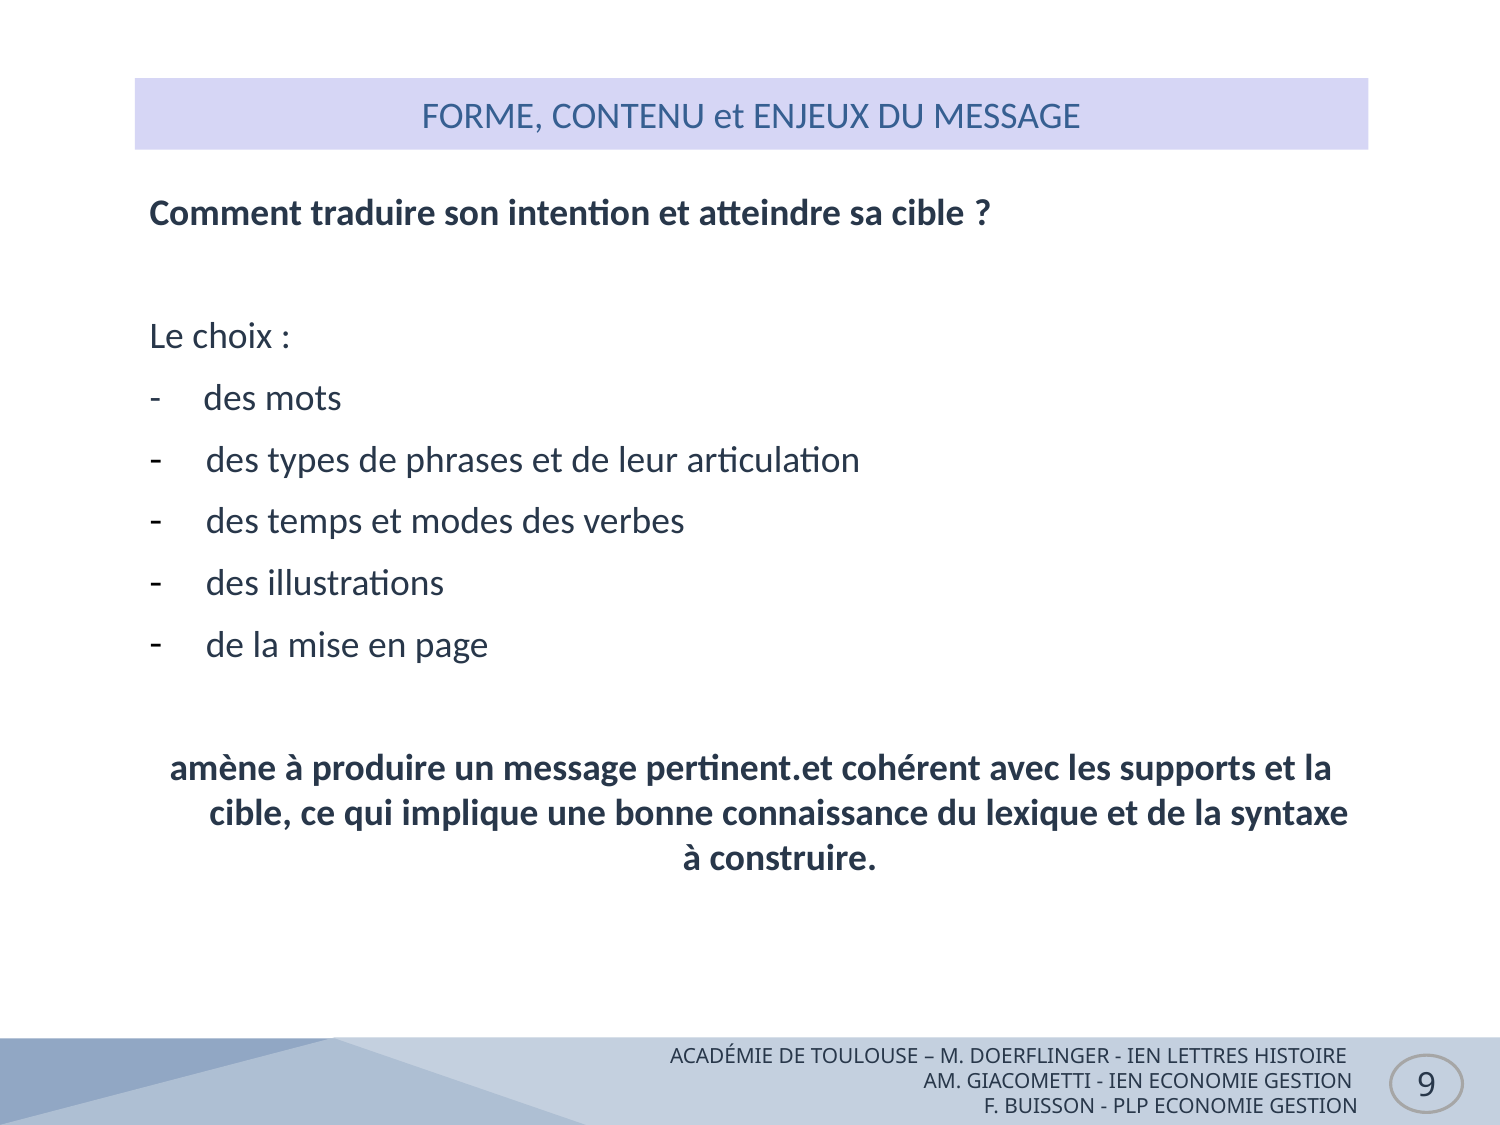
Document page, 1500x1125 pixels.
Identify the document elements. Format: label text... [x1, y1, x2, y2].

list Comment traduire son intention et atteindre sa cible ? Le choix : - des mots des types de phrases et de leur articulation des temps et modes des verbes des illustrations de la mise en page amène à produire un message pertinent.et cohérent avec les supports et la cible, ce qui implique une bonne connaissance du lexique et de la syntaxe à construire. [134, 180, 1369, 894]
text_box 9 [1390, 1055, 1463, 1113]
title FORME, CONTENU et ENJEUX DU MESSAGE [134, 77, 1369, 150]
footer ACADÉMIE DE TOULOUSE – M. DOERFLINGER - IEN LETTRES HISTOIRE AM. GIACOMETTI - IEN ECONOMIE GESTION F. BUISSON - PLP ECONOMIE GESTION [584, 1034, 1360, 1125]
